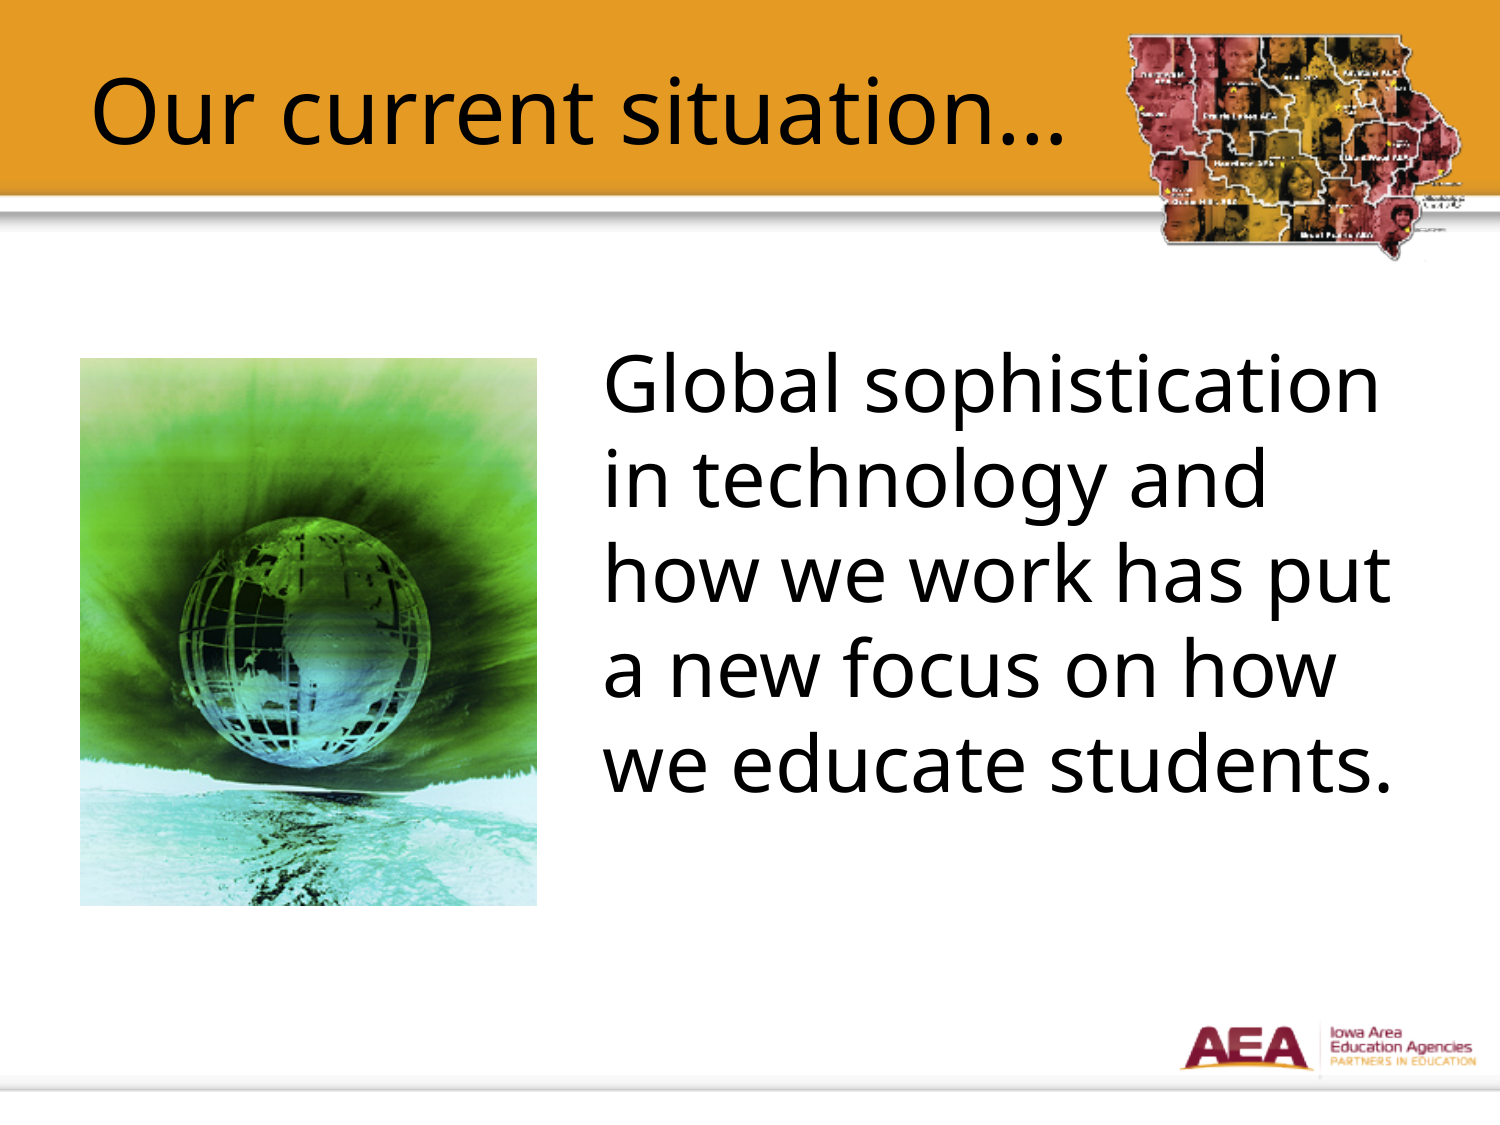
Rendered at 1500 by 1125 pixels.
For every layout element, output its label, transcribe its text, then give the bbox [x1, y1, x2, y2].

title Global sophistication in technology and how we work has put a new focus on how we educate students. [588, 325, 1425, 567]
text_box Our current situation… [74, 45, 1425, 233]
picture [0, 0, 1500, 1125]
